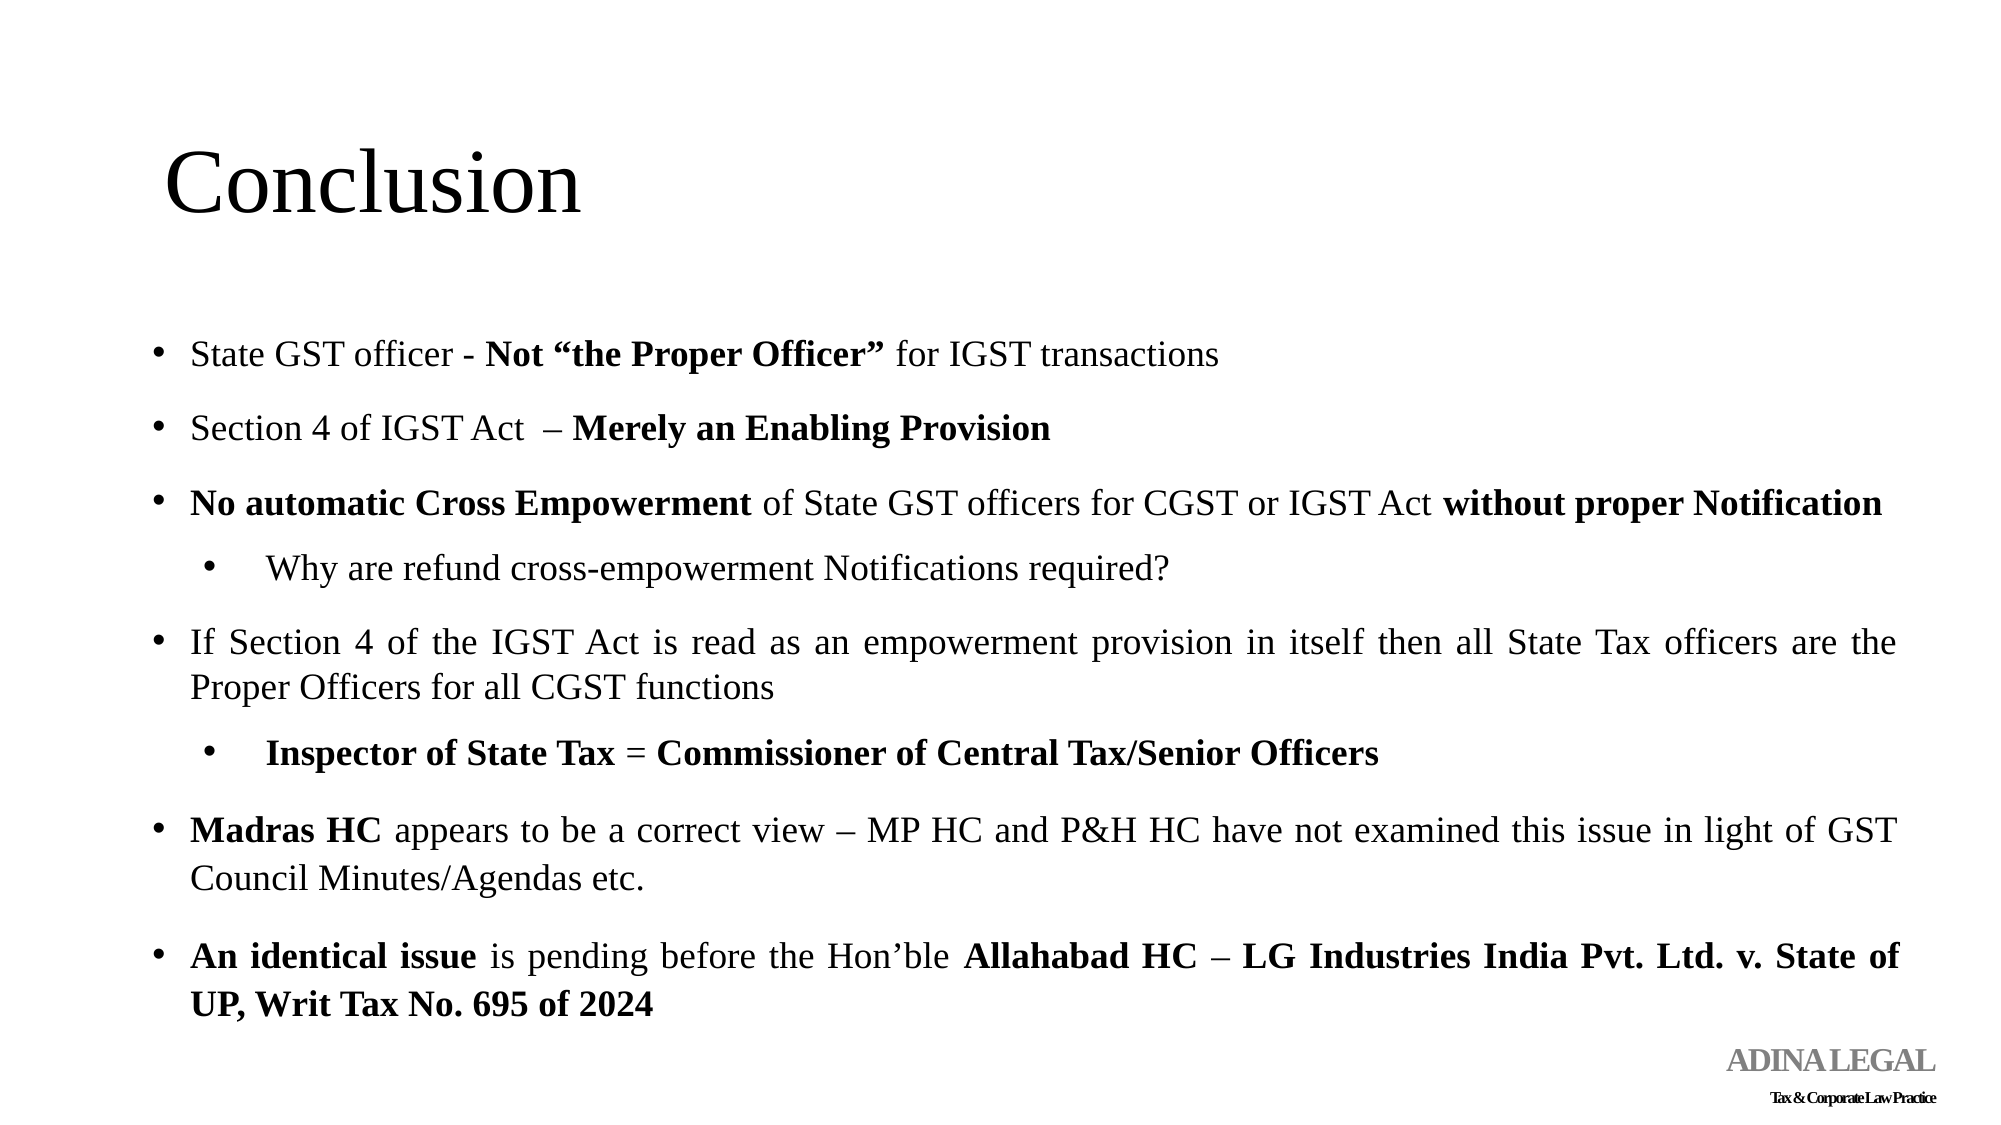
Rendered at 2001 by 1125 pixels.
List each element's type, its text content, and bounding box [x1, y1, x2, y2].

title Conclusion [149, 62, 1875, 281]
list State GST officer - Not “the Proper Officer” for IGST transactions Section 4 of IGST Act – Merely an Enabling Provision No automatic Cross Empowerment of State GST officers for CGST or IGST Act without proper Notification Why are refund cross-empowerment Notifications required? If Section 4 of the IGST Act is read as an empowerment provision in itself then all State Tax officers are the Proper Officers for all CGST functions Inspector of State Tax = Commissioner of Central Tax/Senior Officers Madras HC appears to be a correct view – MP HC and P&H HC have not examined this issue in light of GST Council Minutes/Agendas etc. An identical issue is pending before the Hon’ble Allahabad HC – LG Industries India Pvt. Ltd. v. State of UP, Writ Tax No. 695 of 2024 [137, 299, 1917, 1062]
